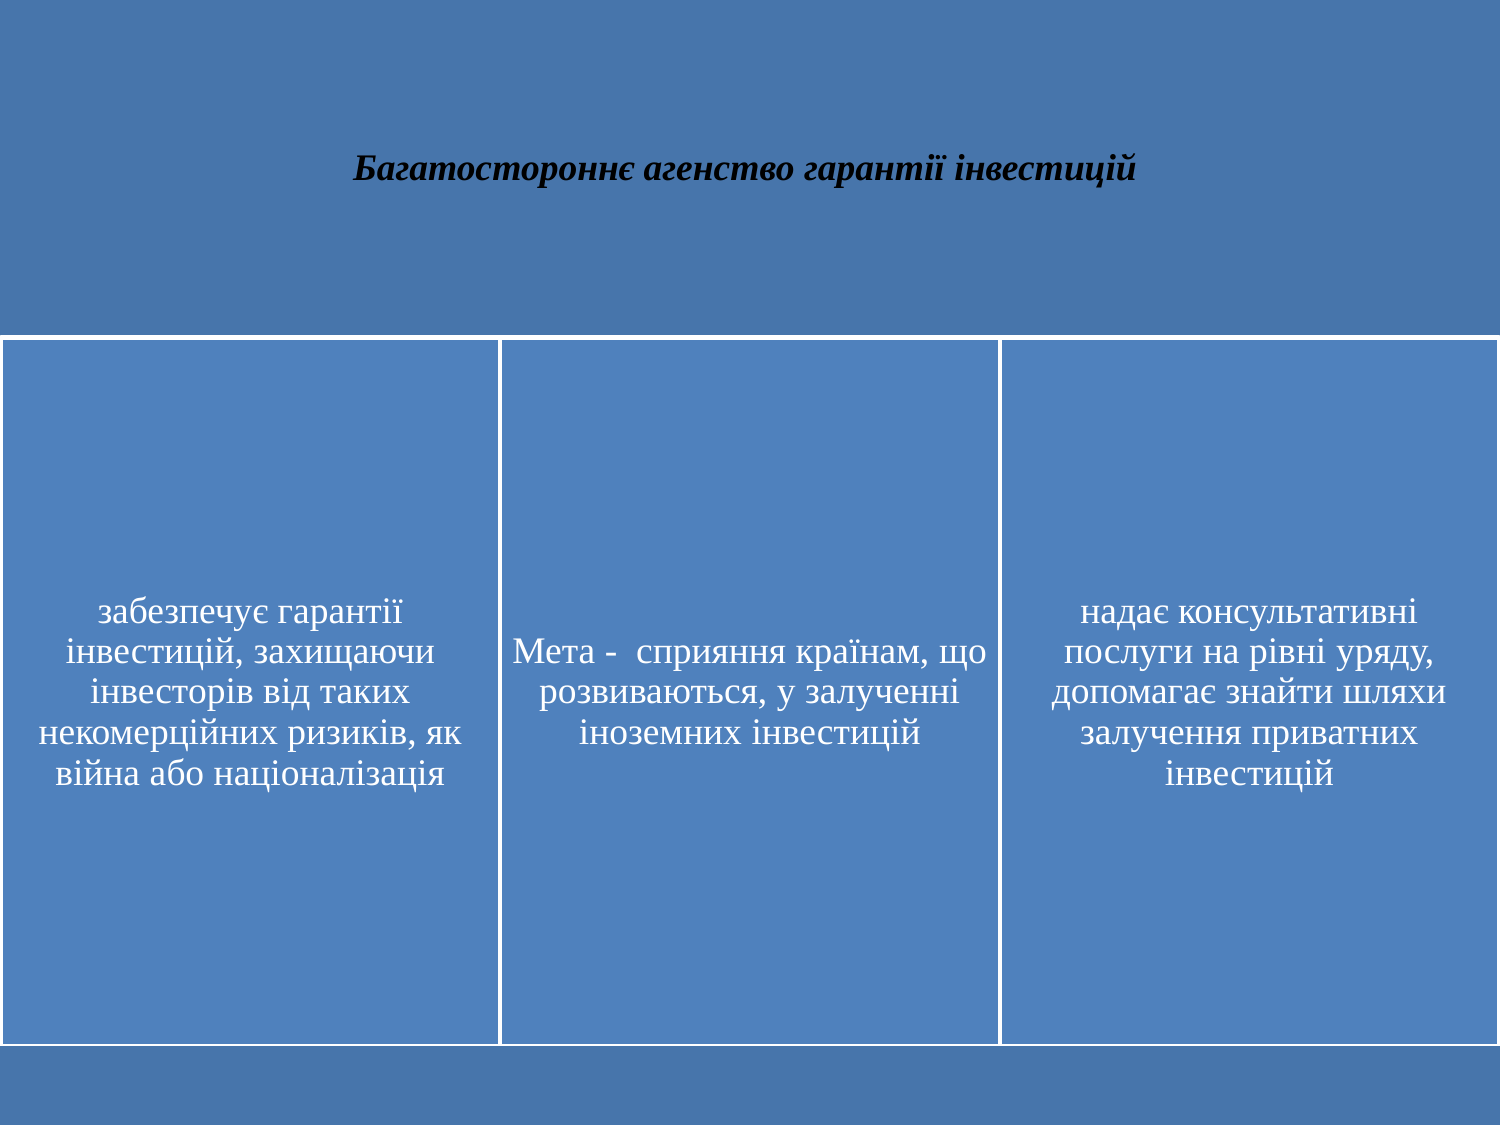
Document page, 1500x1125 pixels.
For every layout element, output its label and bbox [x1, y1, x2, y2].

text_box [0, 0, 1500, 1125]
